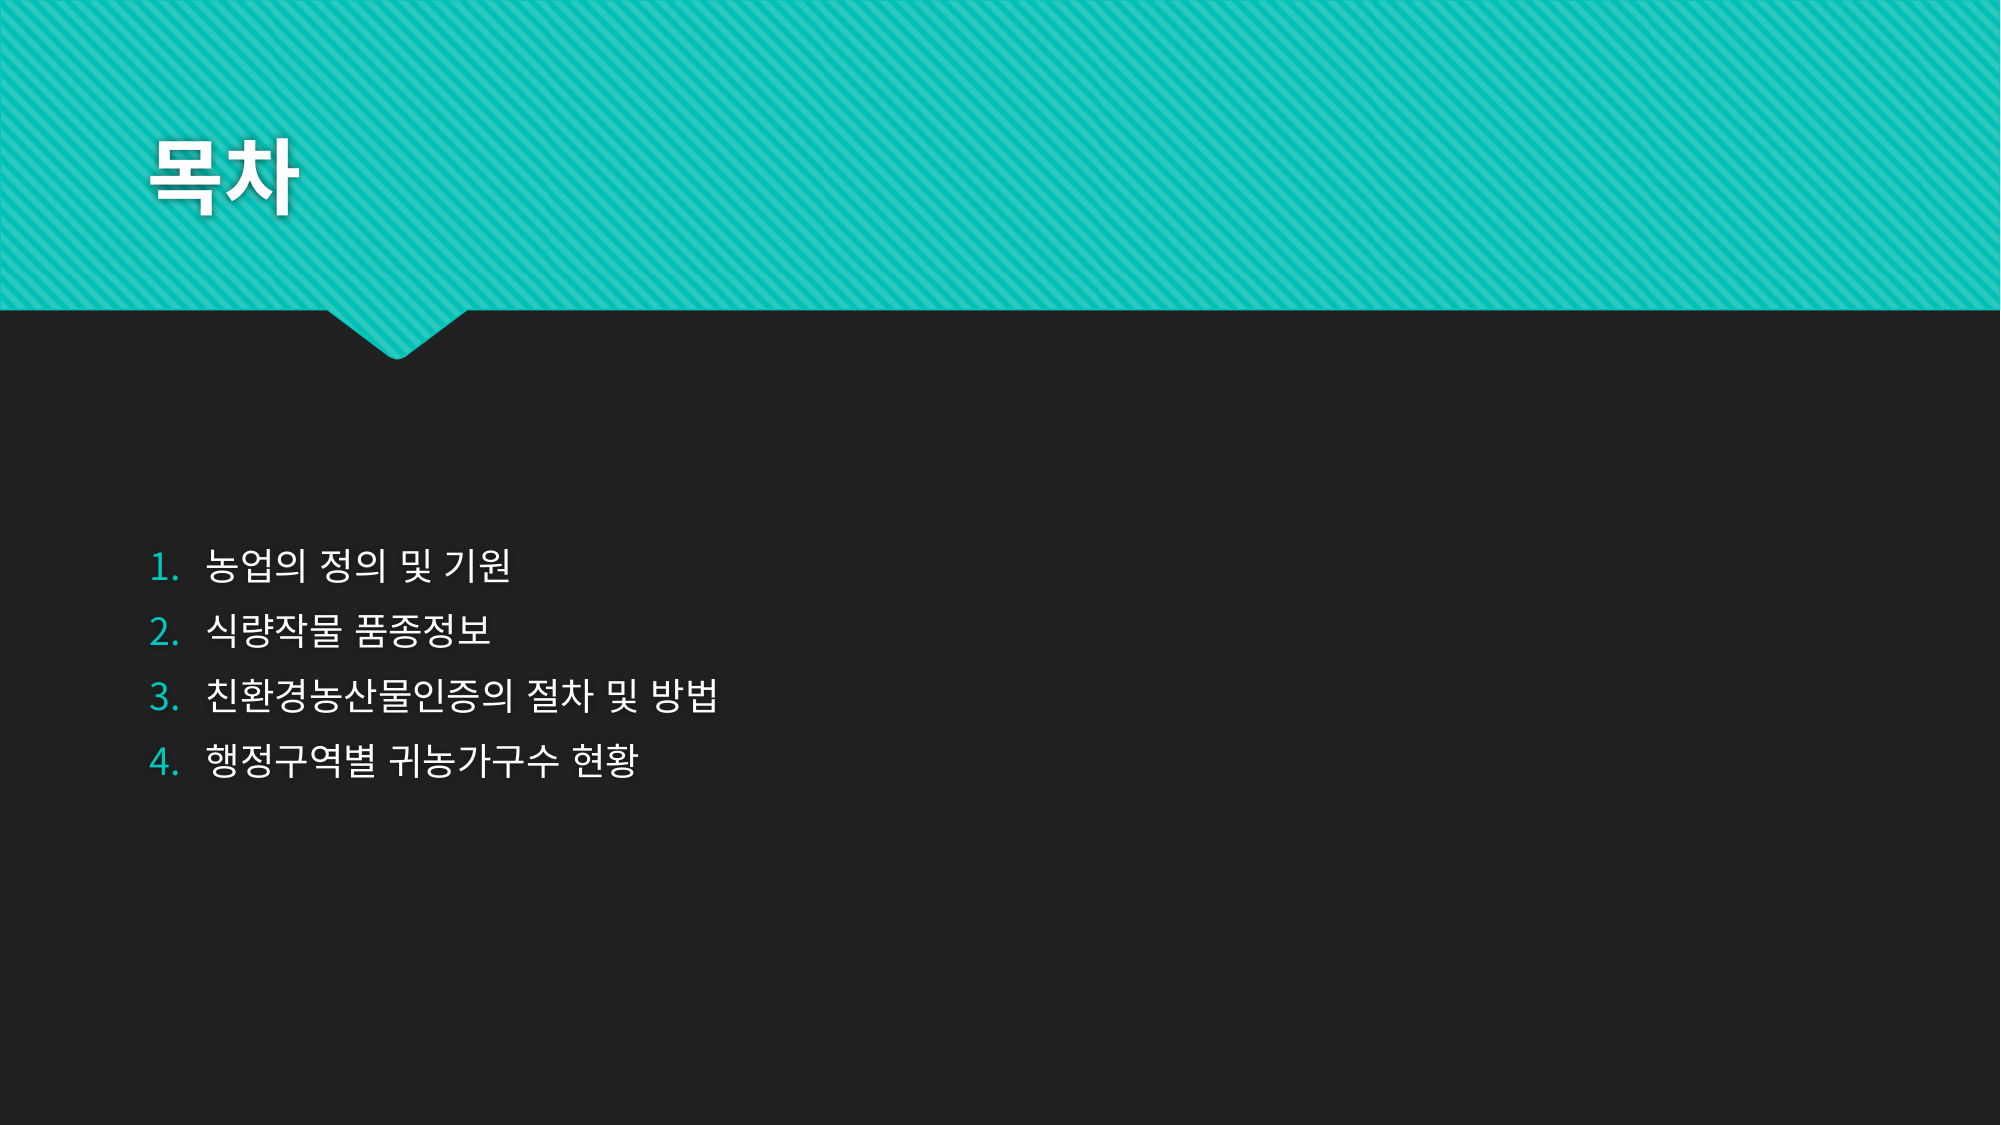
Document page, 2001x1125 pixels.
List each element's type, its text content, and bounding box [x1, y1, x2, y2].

title 목차 [132, 73, 1868, 233]
list 농업의 정의 및 기원 식량작물 품종정보 친환경농산물인증의 절차 및 방법 행정구역별 귀농가구수 현황 [134, 364, 1866, 962]
